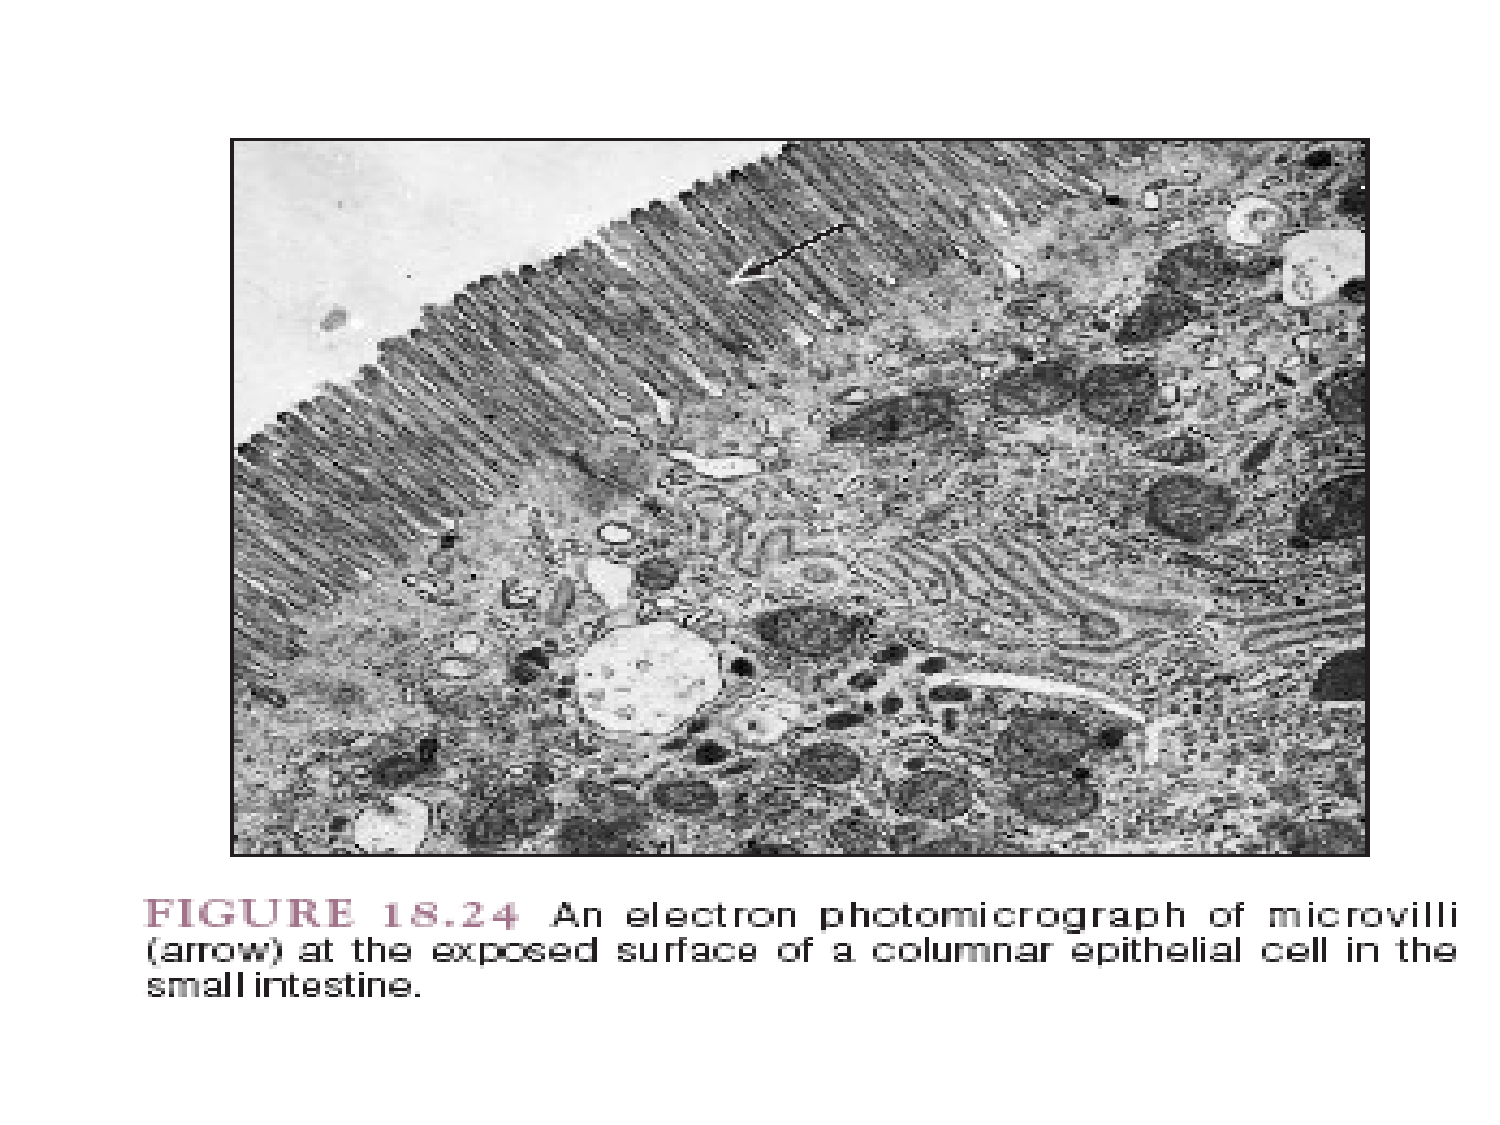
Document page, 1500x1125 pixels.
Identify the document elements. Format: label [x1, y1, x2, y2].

picture [105, 81, 1466, 1055]
